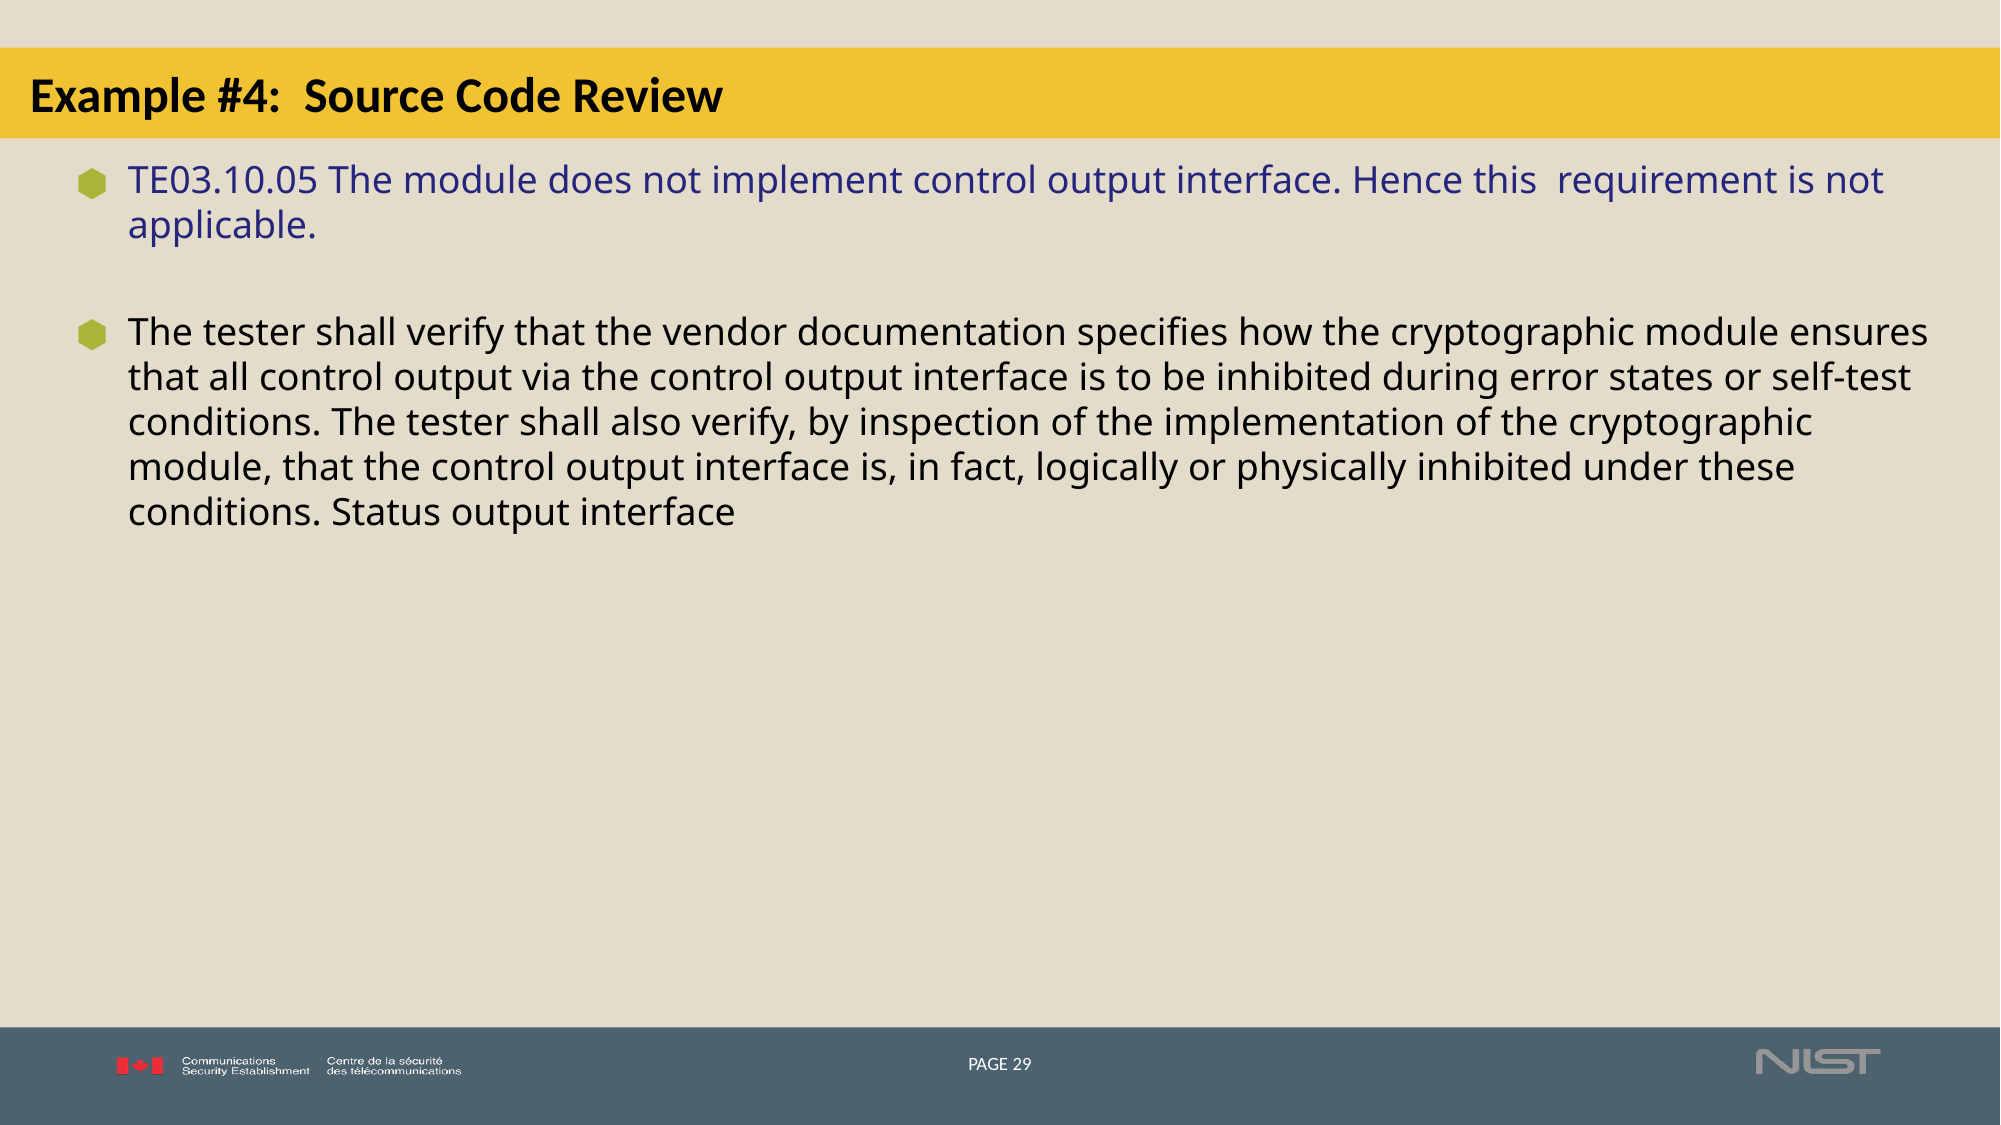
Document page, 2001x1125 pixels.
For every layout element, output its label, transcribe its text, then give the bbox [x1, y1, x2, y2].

title Example #4: Source Code Review [0, 47, 2000, 139]
list TE03.10.05 The module does not implement control output interface. Hence this requirement is not applicable. The tester shall verify that the vendor documentation specifies how the cryptographic module ensures that all control output via the control output interface is to be inhibited during error states or self-test conditions. The tester shall also verify, by inspection of the implementation of the cryptographic module, that the control output interface is, in fact, logically or physically inhibited under these conditions. Status output interface [37, 149, 1961, 1014]
picture [1748, 1043, 1886, 1079]
picture [117, 1057, 461, 1076]
